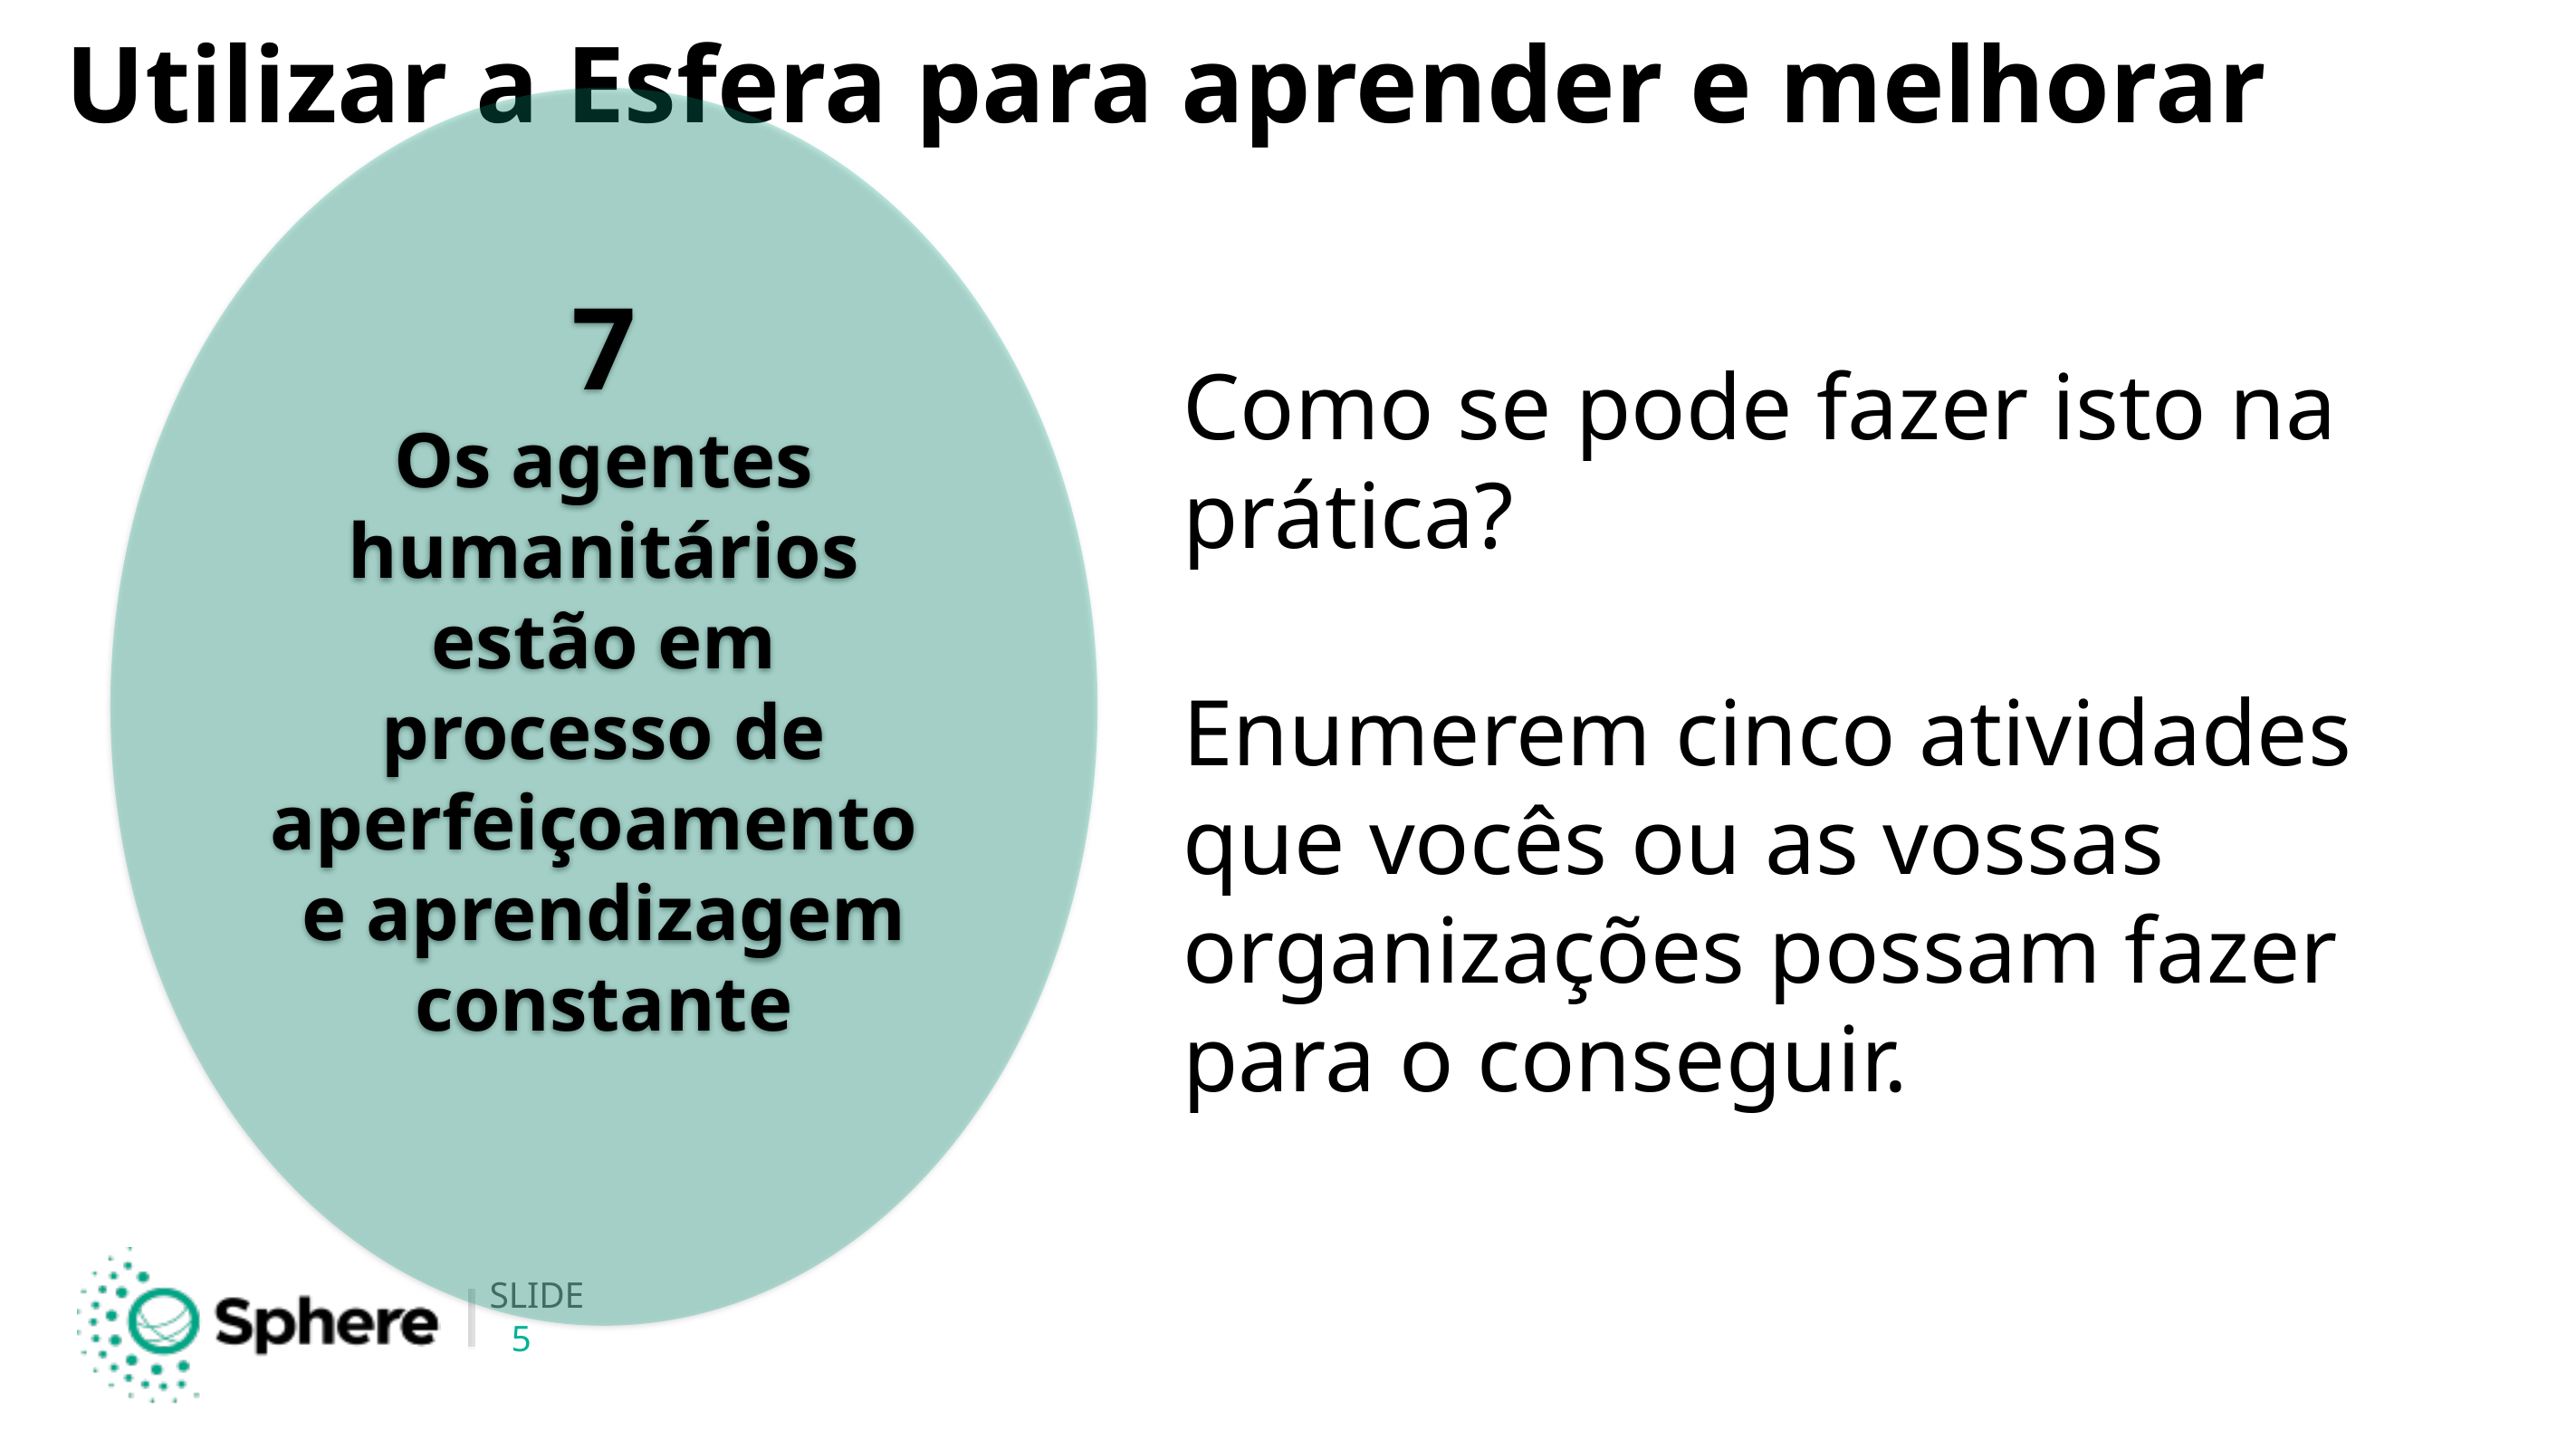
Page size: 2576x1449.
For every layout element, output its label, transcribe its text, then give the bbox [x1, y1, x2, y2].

title Utilizar a Esfera para aprender e melhorar [57, 10, 2358, 179]
text_box 7 Os agentes humanitários estão em processo de aperfeiçoamento e aprendizagem constante [110, 87, 1098, 1326]
picture [77, 1247, 441, 1406]
text_box Como se pode fazer isto na prática? Enumerem cinco atividades que vocês ou as vossas organizações possam fazer para o conseguir. [1175, 341, 2426, 1118]
slide_number 5 [503, 1320, 540, 1367]
picture [468, 1302, 479, 1349]
